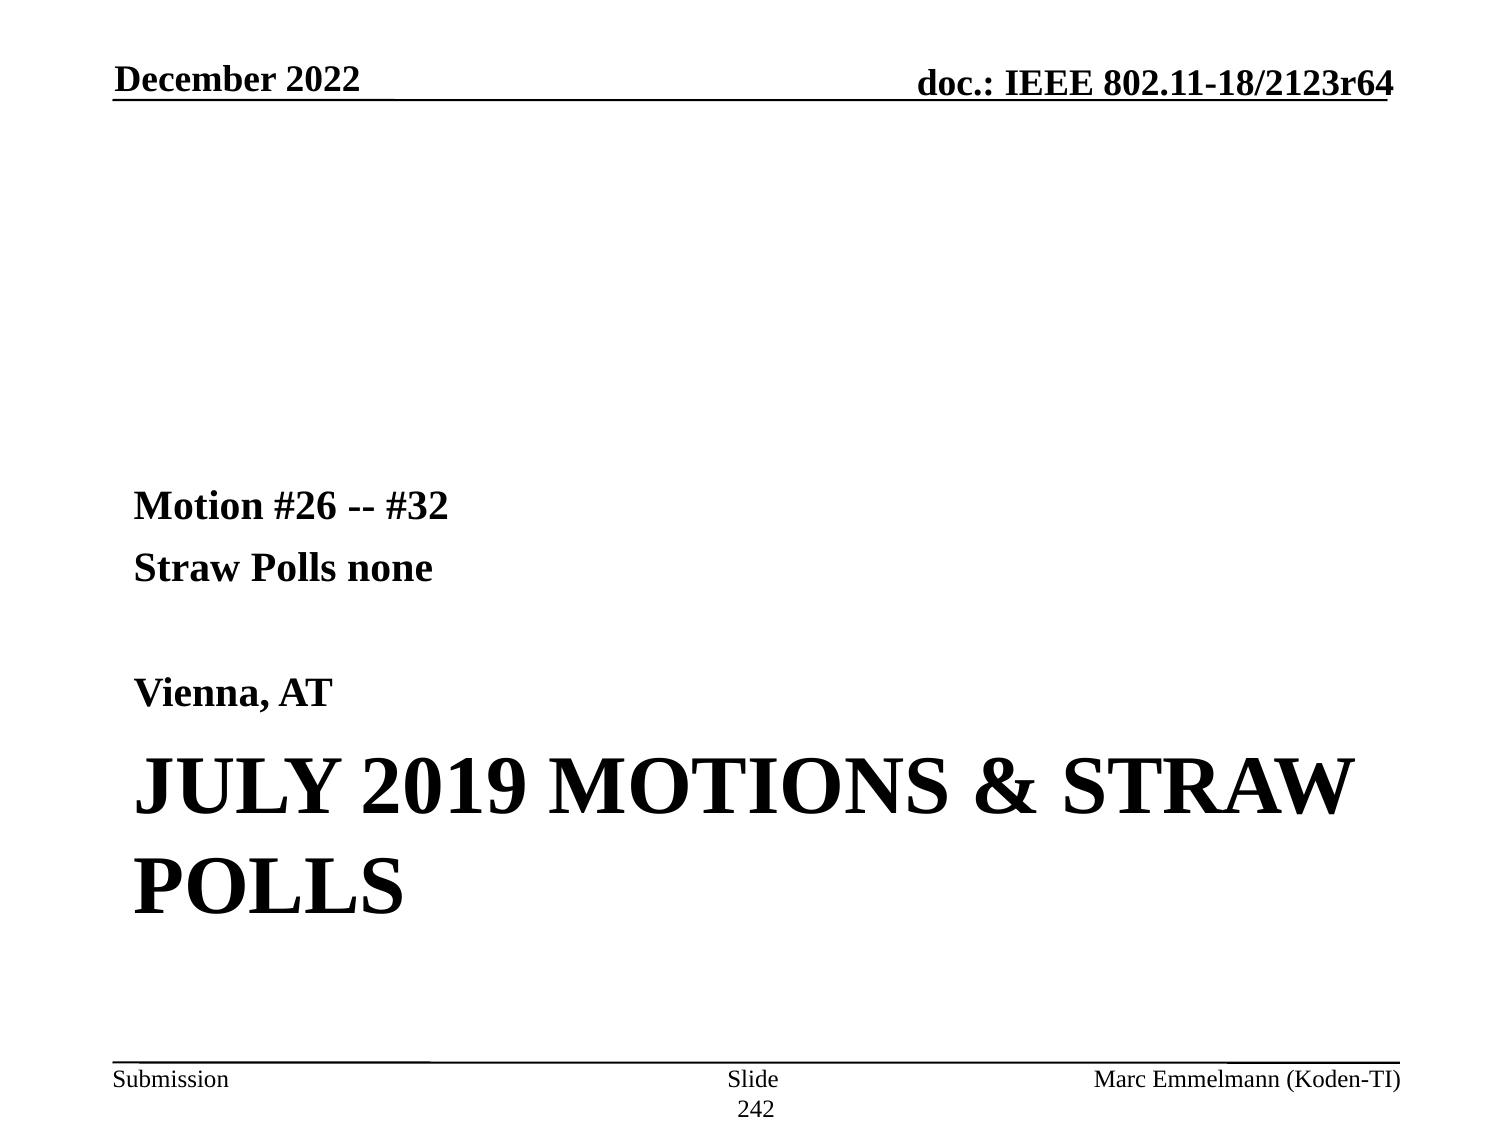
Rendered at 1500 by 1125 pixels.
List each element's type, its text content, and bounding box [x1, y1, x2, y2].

slide_number Slide 242 [712, 1061, 800, 1123]
title July 2019 Motions & Straw Polls [118, 724, 1394, 947]
footer Marc Emmelmann (Koden-TI) [878, 1061, 1402, 1093]
list Motion #26 -- #32 Straw Polls none Vienna, AT [118, 476, 1394, 724]
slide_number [114, 54, 423, 100]
